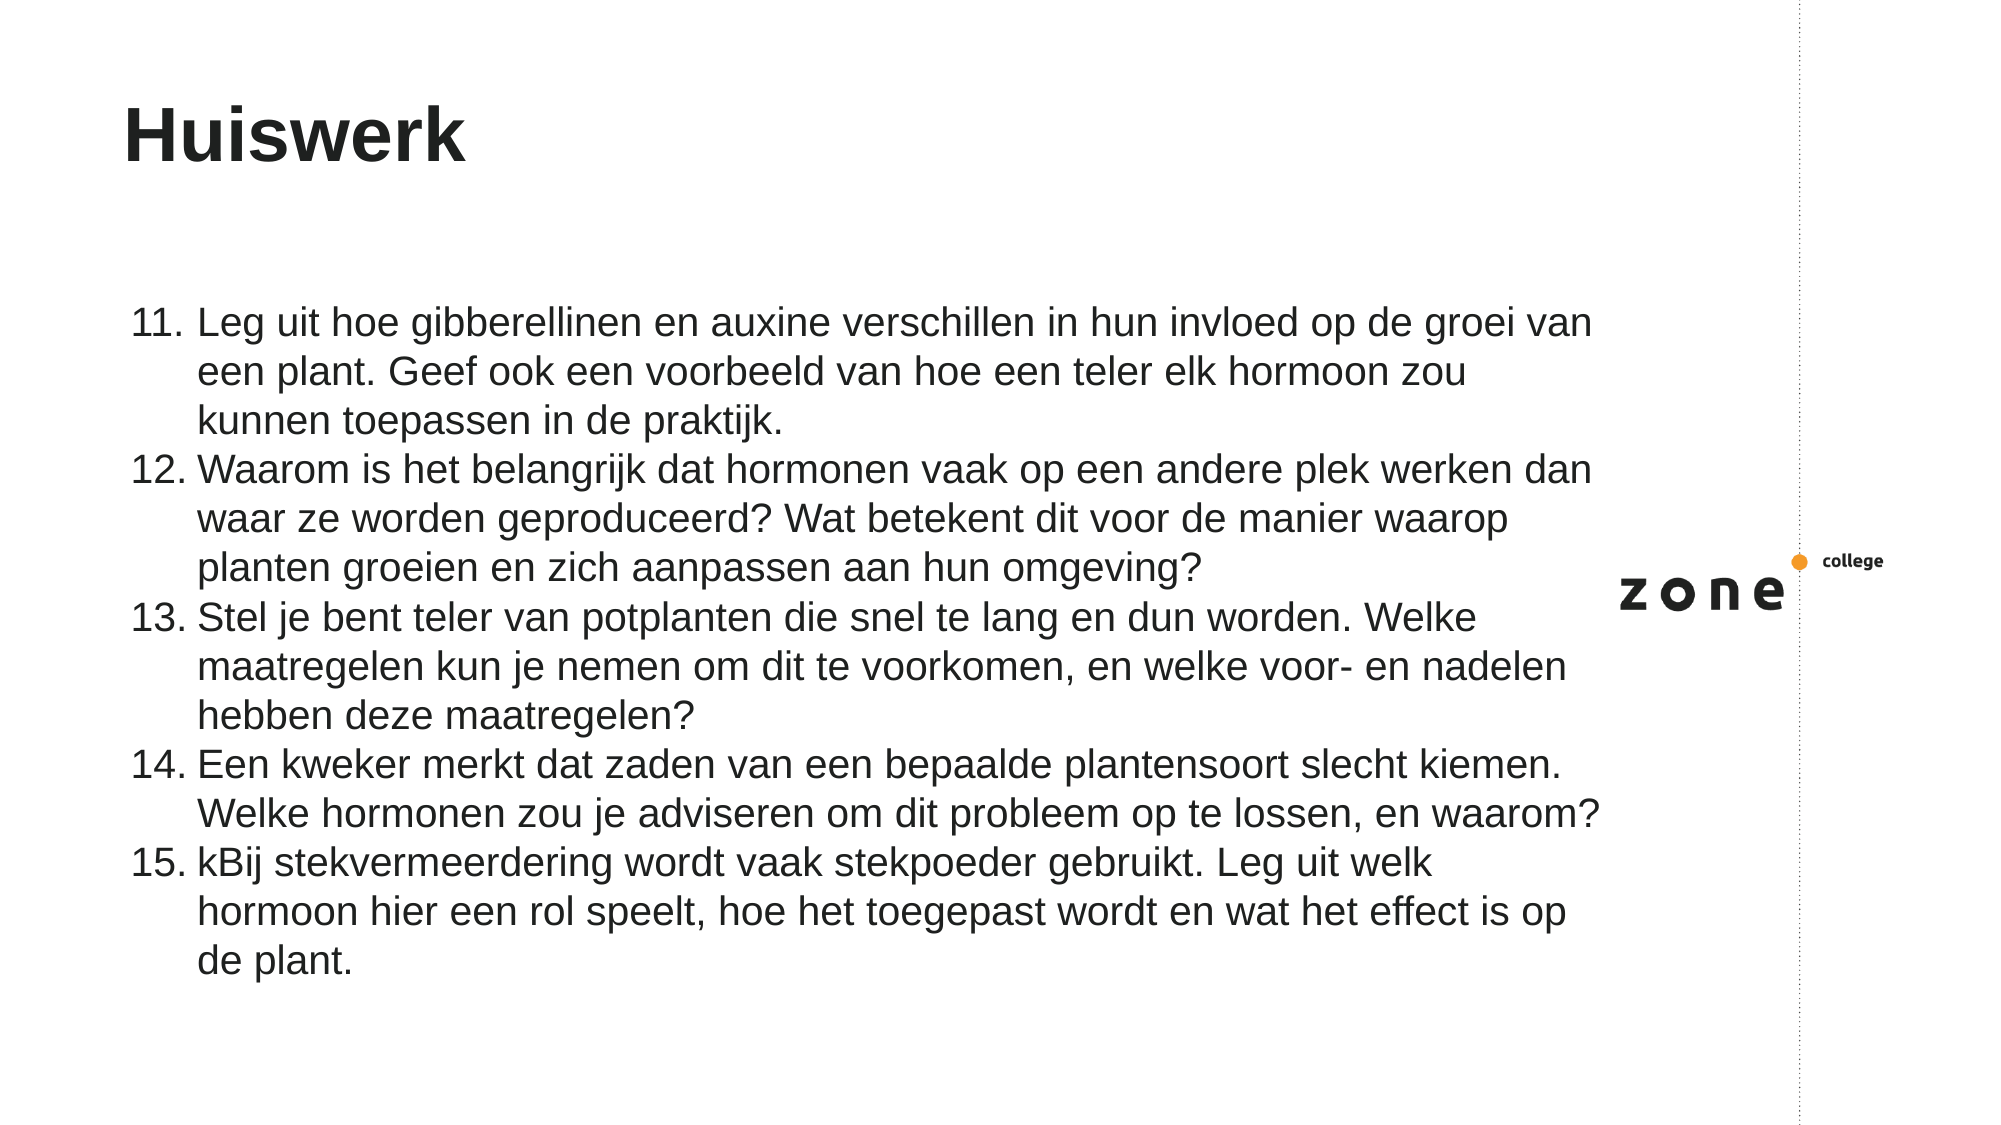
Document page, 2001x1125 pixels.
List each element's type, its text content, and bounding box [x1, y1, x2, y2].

title Huiswerk [124, 94, 1607, 272]
picture [1596, 0, 2001, 1125]
list Leg uit hoe gibberellinen en auxine verschillen in hun invloed op de groei van een plant. Geef ook een voorbeeld van hoe een teler elk hormoon zou kunnen toepassen in de praktijk. Waarom is het belangrijk dat hormonen vaak op een andere plek werken dan waar ze worden geproduceerd? Wat betekent dit voor de manier waarop planten groeien en zich aanpassen aan hun omgeving? Stel je bent teler van potplanten die snel te lang en dun worden. Welke maatregelen kun je nemen om dit te voorkomen, en welke voor- en nadelen hebben deze maatregelen? Een kweker merkt dat zaden van een bepaalde plantensoort slecht kiemen. Welke hormonen zou je adviseren om dit probleem op te lossen, en waarom? kBij stekvermeerdering wordt vaak stekpoeder gebruikt. Leg uit welk hormoon hier een rol speelt, hoe het toegepast wordt en wat het effect is op de plant. [130, 295, 1607, 1009]
